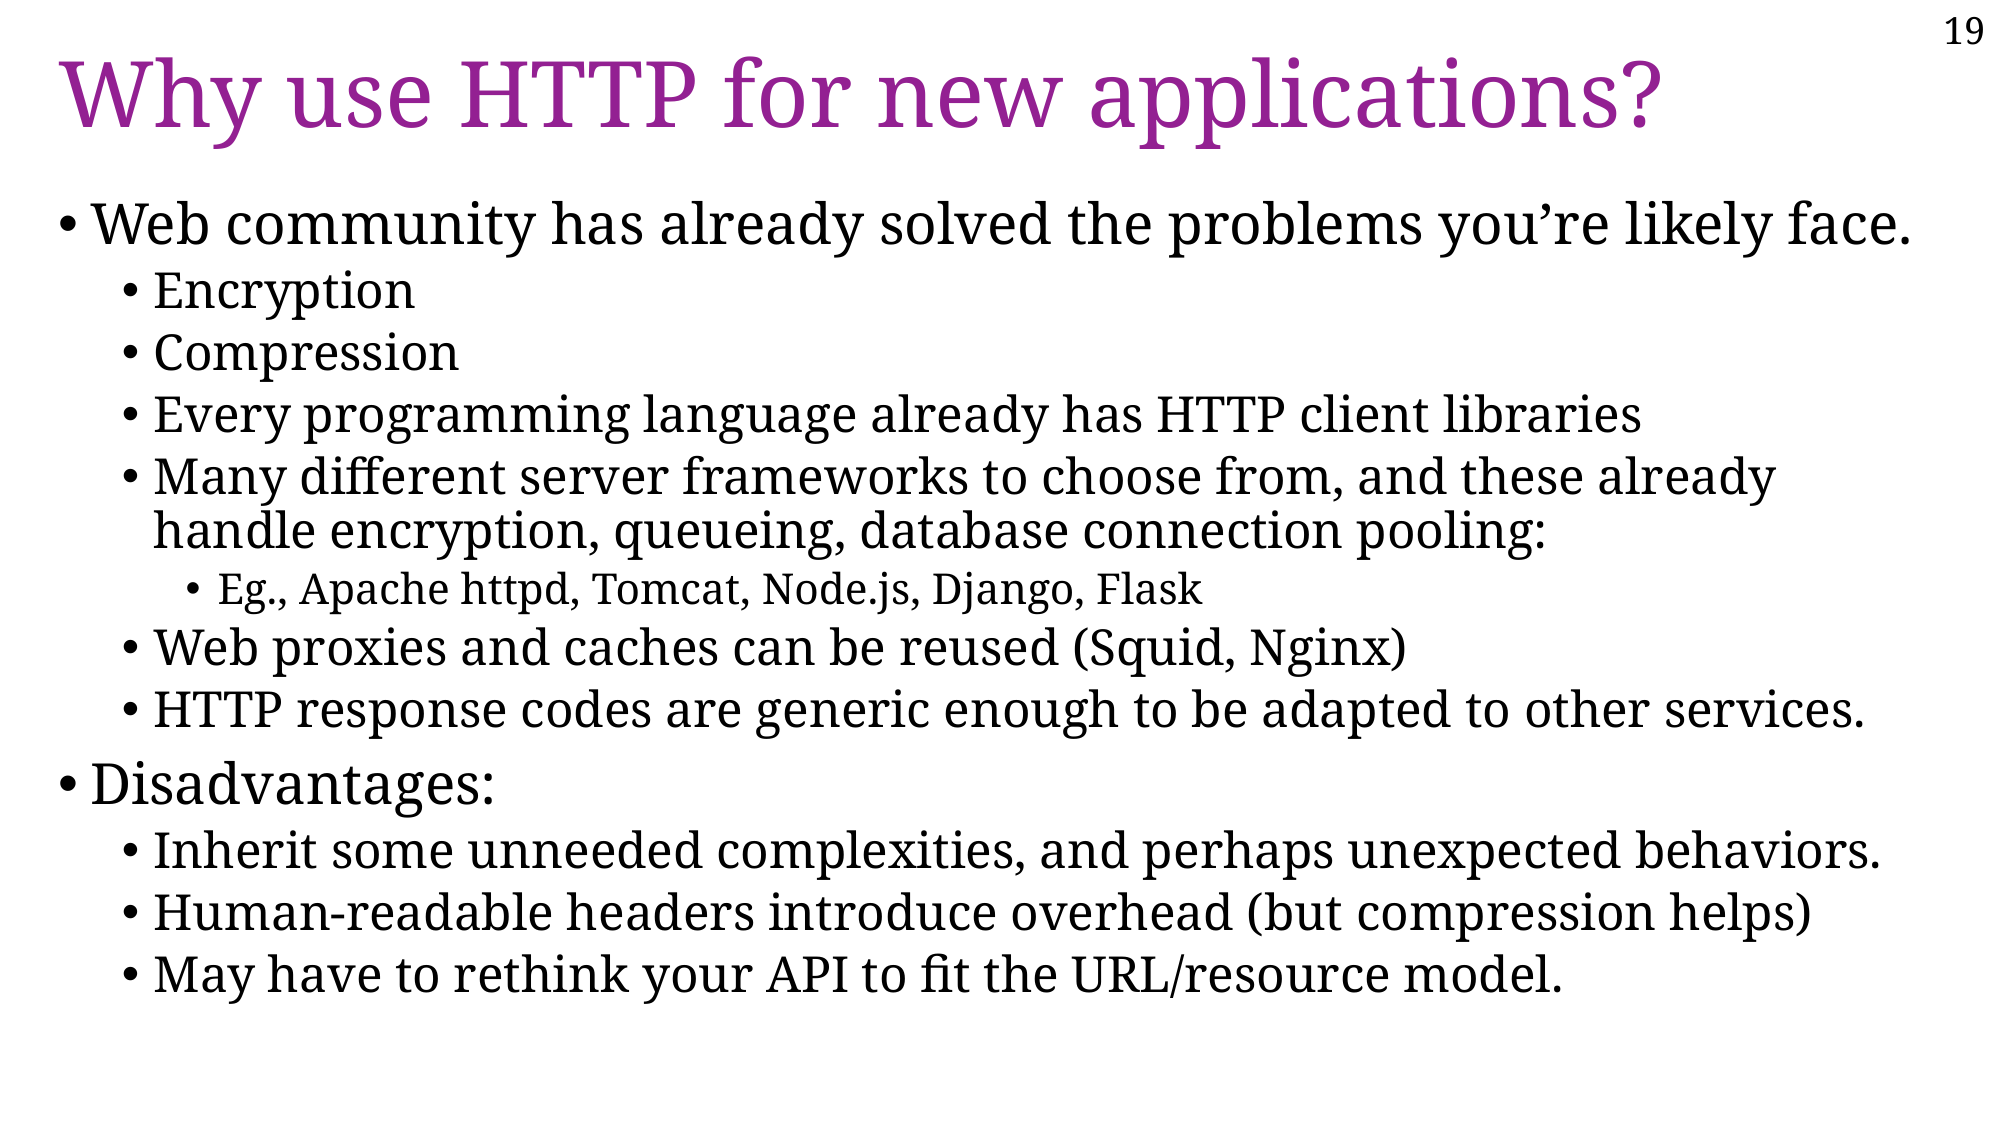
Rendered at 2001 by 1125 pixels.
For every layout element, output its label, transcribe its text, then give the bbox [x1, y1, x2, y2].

list Web community has already solved the problems you’re likely face. Encryption Compression Every programming language already has HTTP client libraries Many different server frameworks to choose from, and these already handle encryption, queueing, database connection pooling: Eg., Apache httpd, Tomcat, Node.js, Django, Flask Web proxies and caches can be reused (Squid, Nginx) HTTP response codes are generic enough to be adapted to other services. Disadvantages: Inherit some unneeded complexities, and perhaps unexpected behaviors. Human-readable headers introduce overhead (but compression helps) May have to rethink your API to fit the URL/resource model. [43, 188, 1953, 1106]
title Why use HTTP for new applications? [43, 25, 1953, 171]
text_box 19 [1901, 0, 2000, 60]
